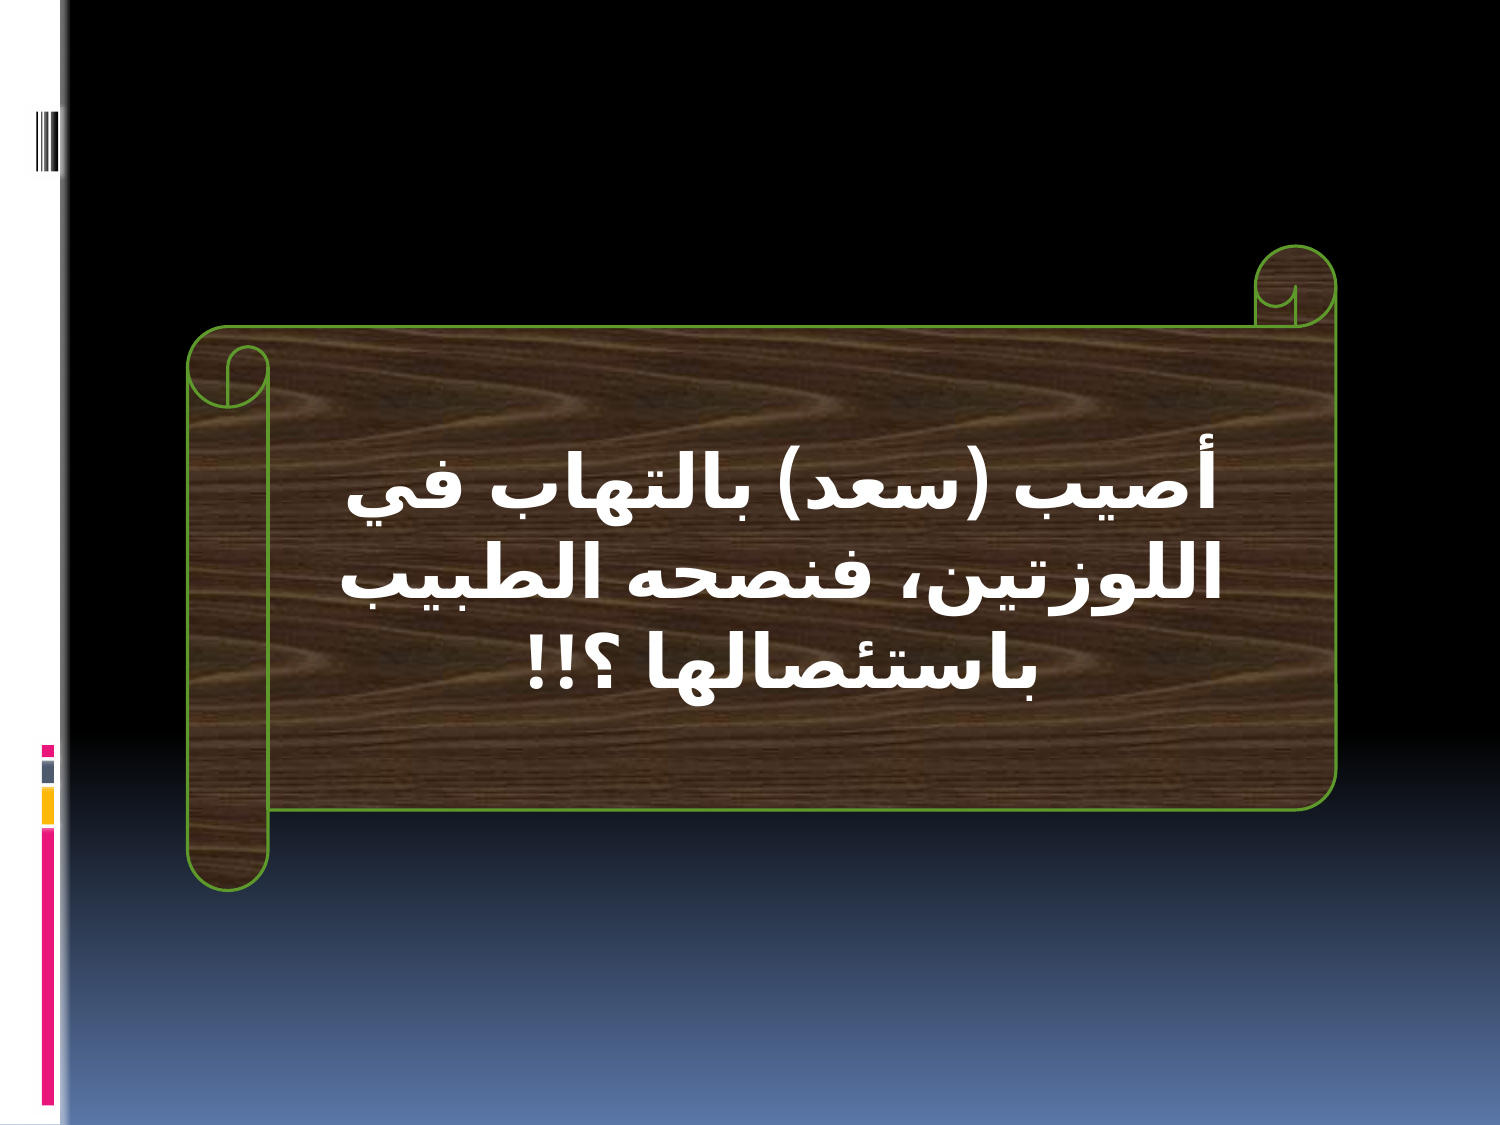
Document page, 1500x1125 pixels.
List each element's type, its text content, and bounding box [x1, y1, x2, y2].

text_box أصيب (سعد) بالتهاب في اللوزتين، فنصحه الطبيب باستئصالها ؟!! [185, 244, 1338, 893]
